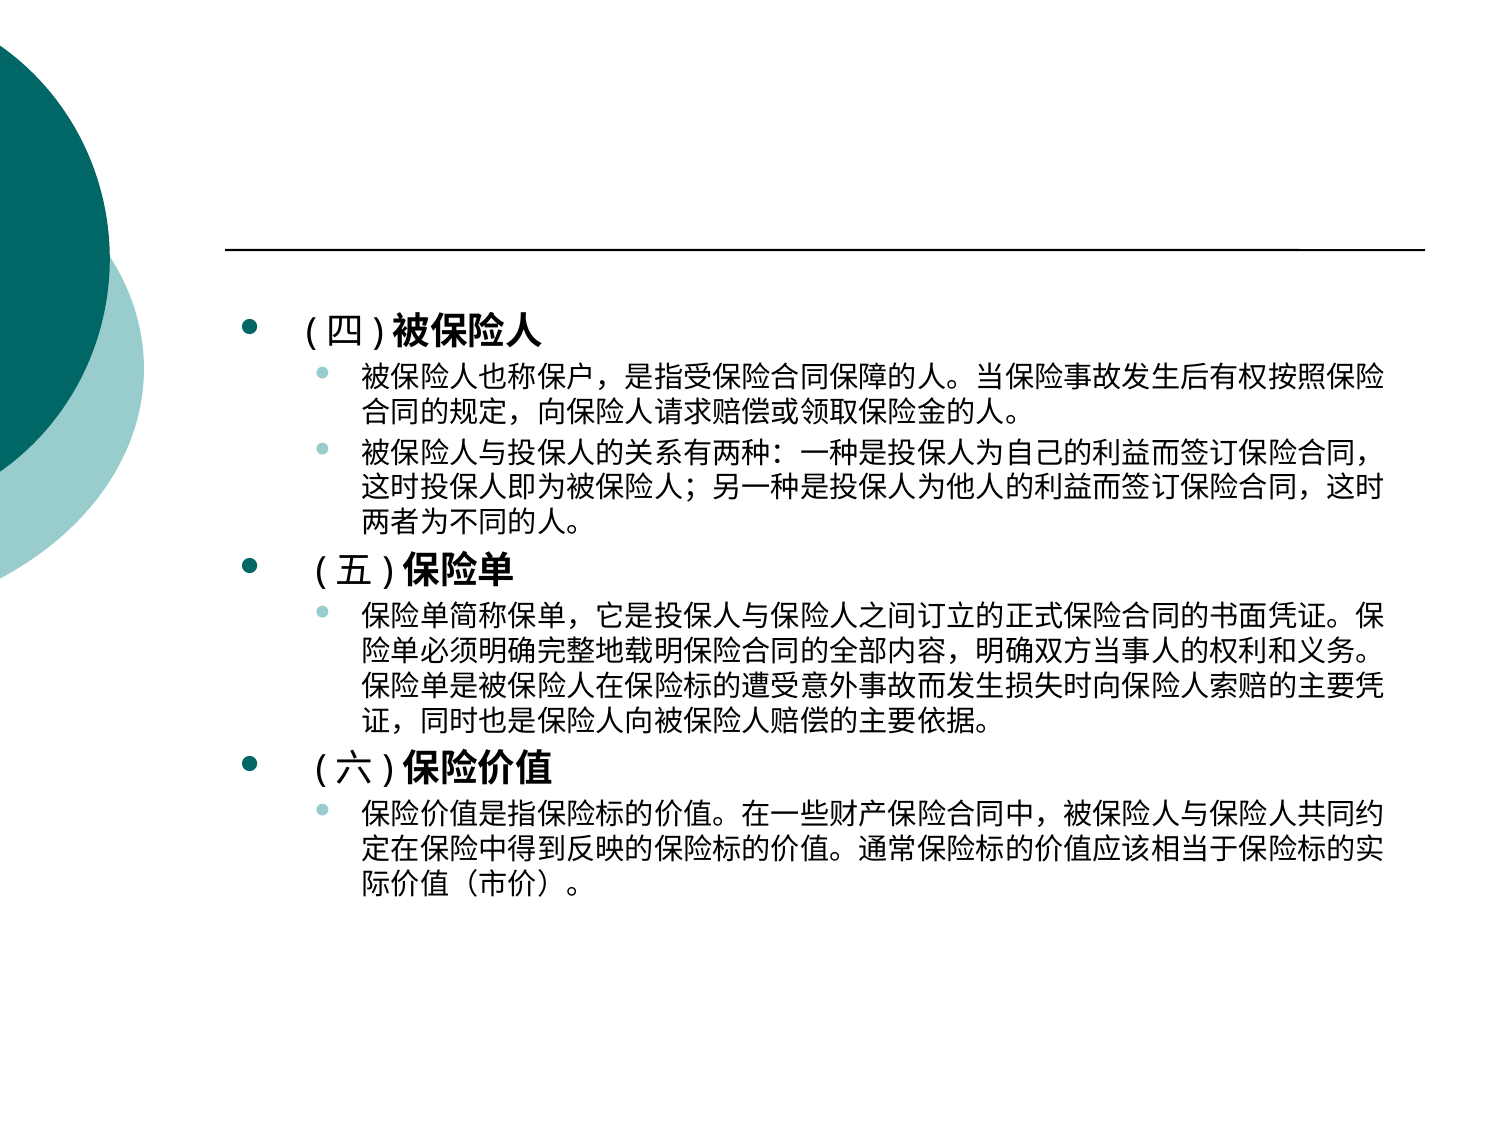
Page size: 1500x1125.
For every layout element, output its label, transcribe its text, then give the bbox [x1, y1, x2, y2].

list (四)被保险人 被保险人也称保户，是指受保险合同保障的人。当保险事故发生后有权按照保险合同的规定，向保险人请求赔偿或领取保险金的人。 被保险人与投保人的关系有两种：一种是投保人为自己的利益而签订保险合同，这时投保人即为被保险人；另一种是投保人为他人的利益而签订保险合同，这时两者为不同的人。 (五)保险单 保险单简称保单，它是投保人与保险人之间订立的正式保险合同的书面凭证。保险单必须明确完整地载明保险合同的全部内容，明确双方当事人的权利和义务。保险单是被保险人在保险标的遭受意外事故而发生损失时向保险人索赔的主要凭证，同时也是保险人向被保险人赔偿的主要依据。 (六)保险价值 保险价值是指保险标的价值。在一些财产保险合同中，被保险人与保险人共同约定在保险中得到反映的保险标的价值。通常保险标的价值应该相当于保险标的实际价值（市价）。 [224, 299, 1425, 975]
